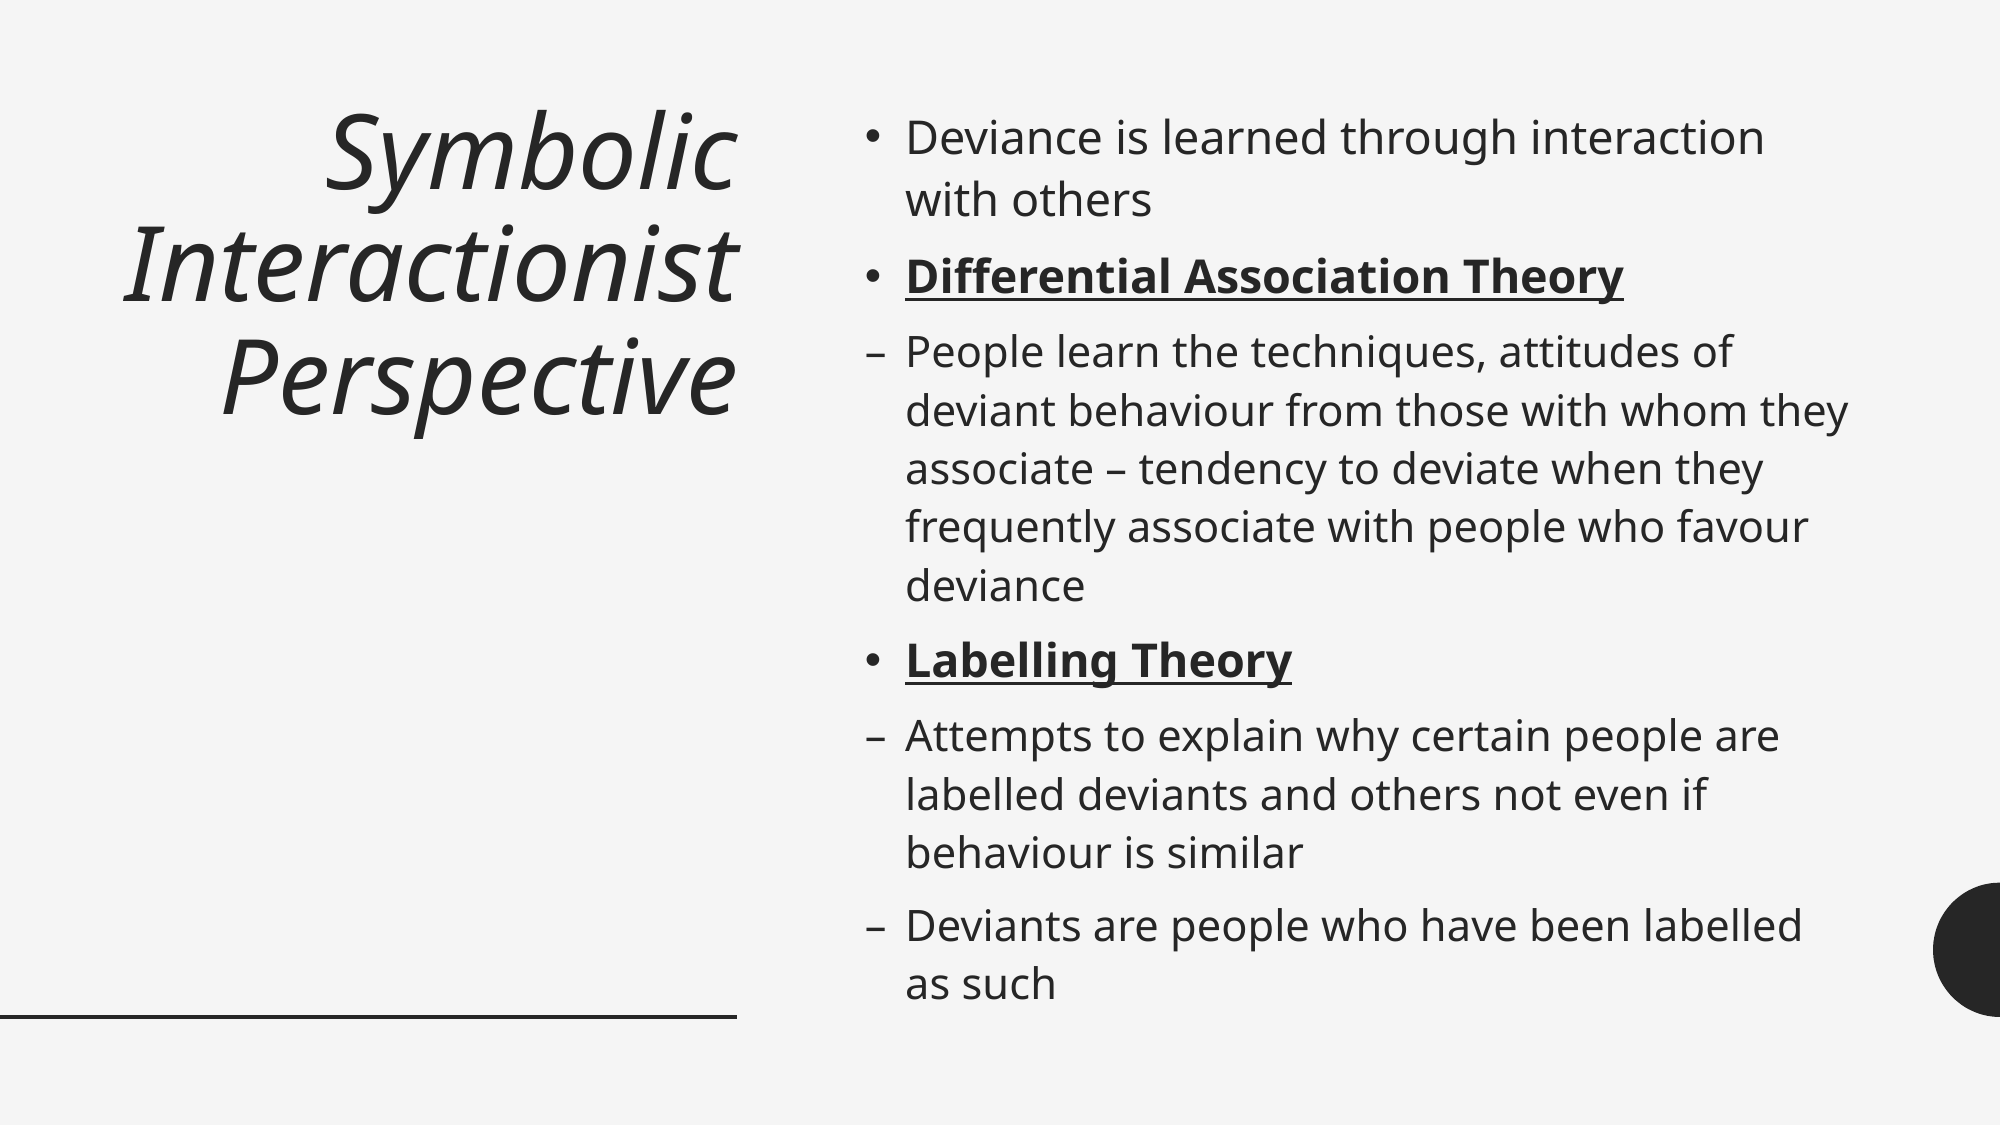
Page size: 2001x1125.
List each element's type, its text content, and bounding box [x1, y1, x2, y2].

list Deviance is learned through interaction with others Differential Association Theory People learn the techniques, attitudes of deviant behaviour from those with whom they associate – tendency to deviate when they frequently associate with people who favour deviance Labelling Theory Attempts to explain why certain people are labelled deviants and others not even if behaviour is similar Deviants are people who have been labelled as such [849, 93, 1875, 1022]
title Symbolic Interactionist Perspective [54, 91, 754, 905]
